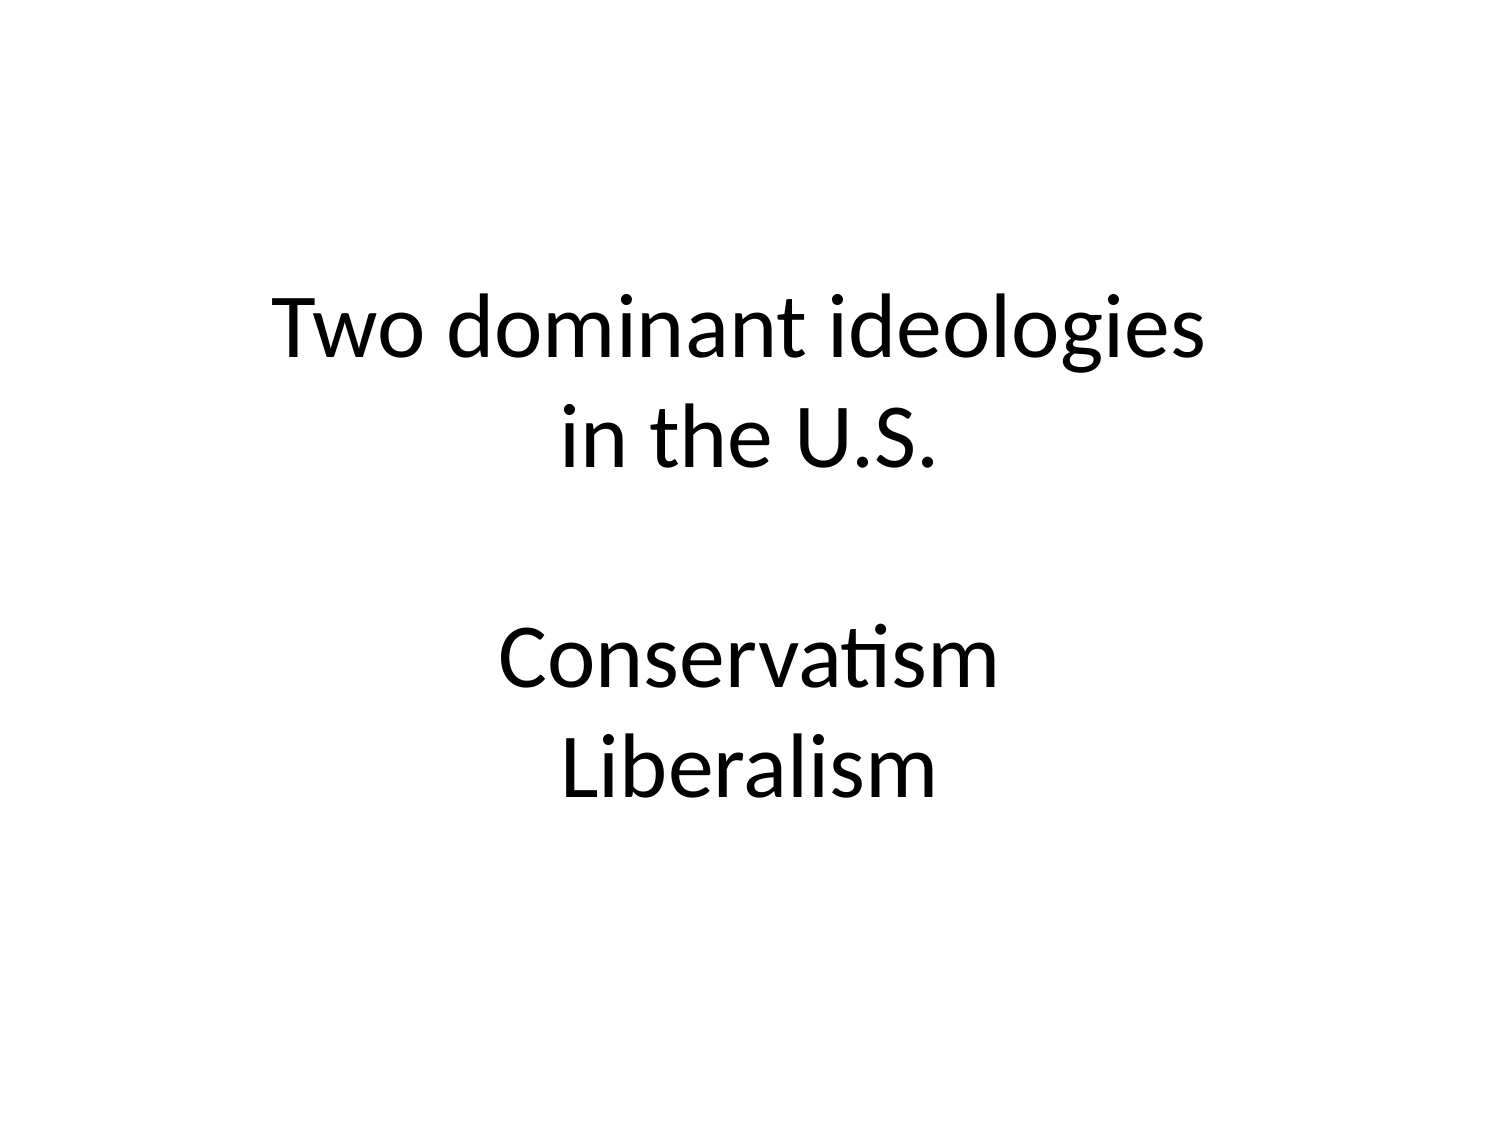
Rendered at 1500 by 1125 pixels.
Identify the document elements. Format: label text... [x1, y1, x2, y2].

title Two dominant ideologies in the U.S. Conservatism Liberalism [74, 44, 1426, 1038]
